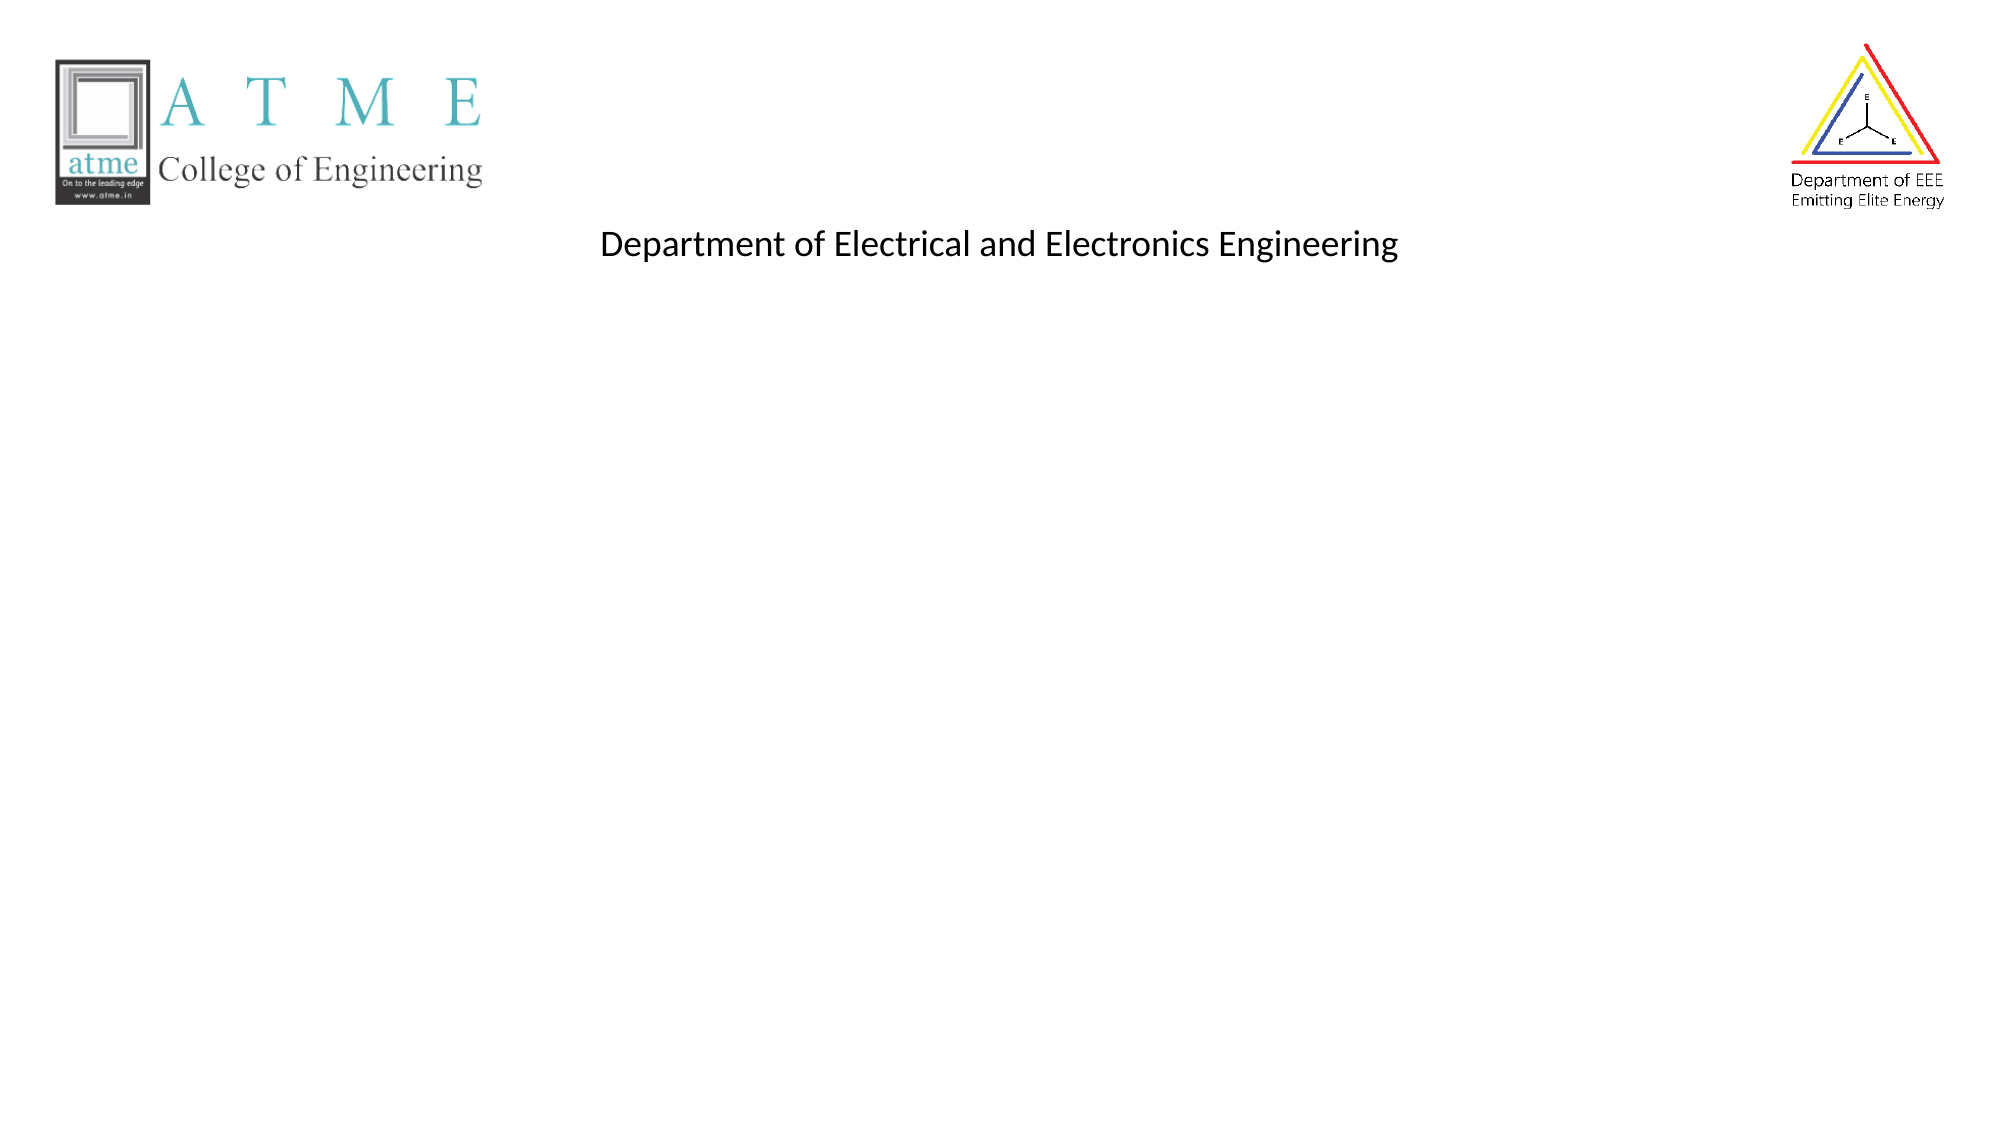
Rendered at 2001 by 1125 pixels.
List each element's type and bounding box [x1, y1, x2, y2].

picture [1783, 37, 1948, 212]
picture [49, 51, 488, 212]
